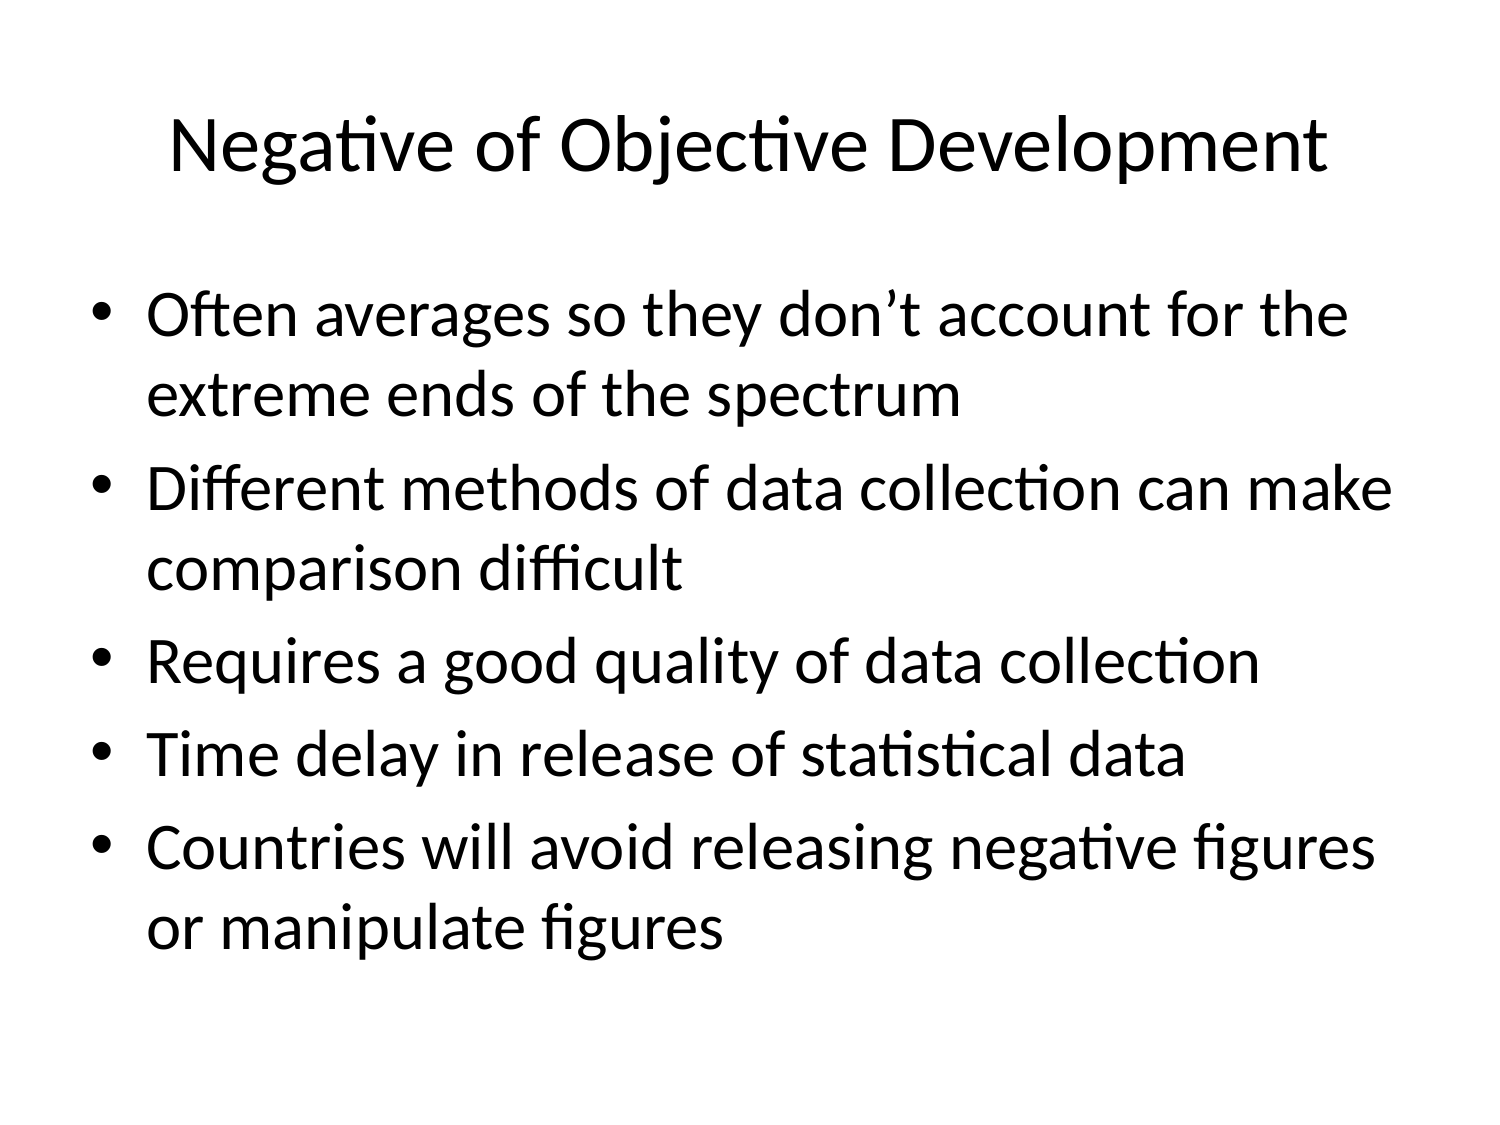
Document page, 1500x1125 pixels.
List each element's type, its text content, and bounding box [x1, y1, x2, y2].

list Often averages so they don’t account for the extreme ends of the spectrum Different methods of data collection can make comparison difficult Requires a good quality of data collection Time delay in release of statistical data Countries will avoid releasing negative figures or manipulate figures [75, 262, 1425, 1005]
title Negative of Objective Development [75, 45, 1425, 233]
